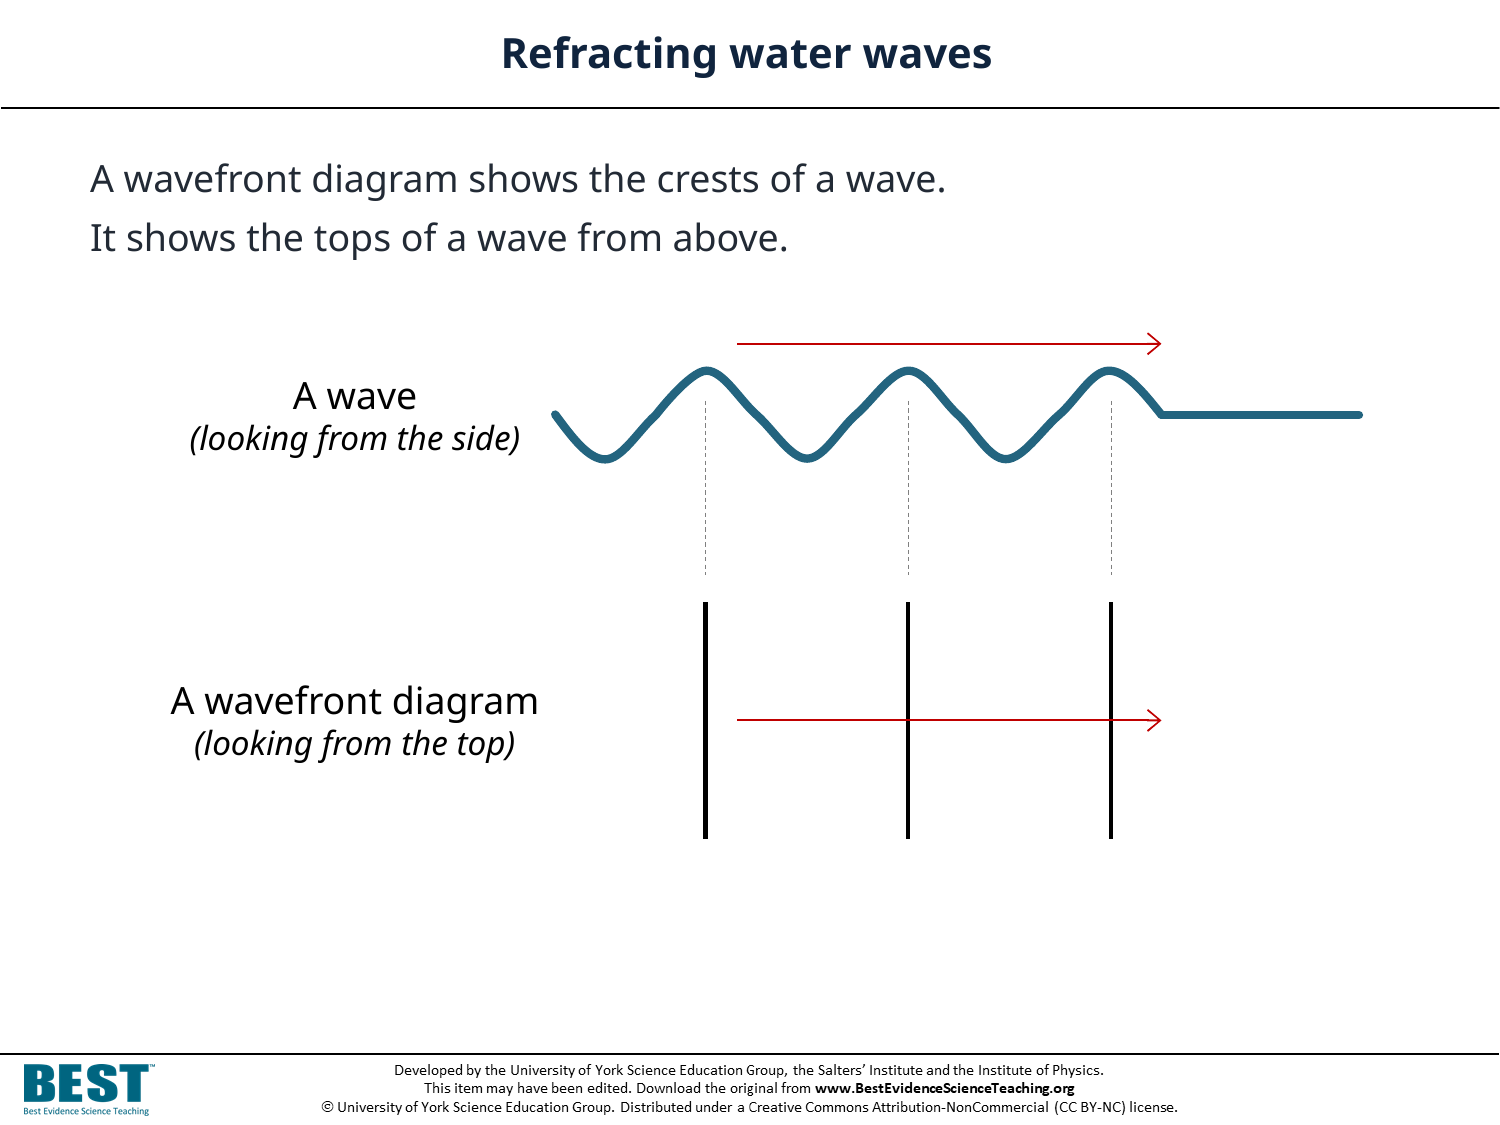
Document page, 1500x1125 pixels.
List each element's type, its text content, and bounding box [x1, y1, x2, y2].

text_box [140, 343, 1360, 839]
text_box Refracting water waves [23, 4, 1471, 99]
picture [0, 107, 1500, 1125]
